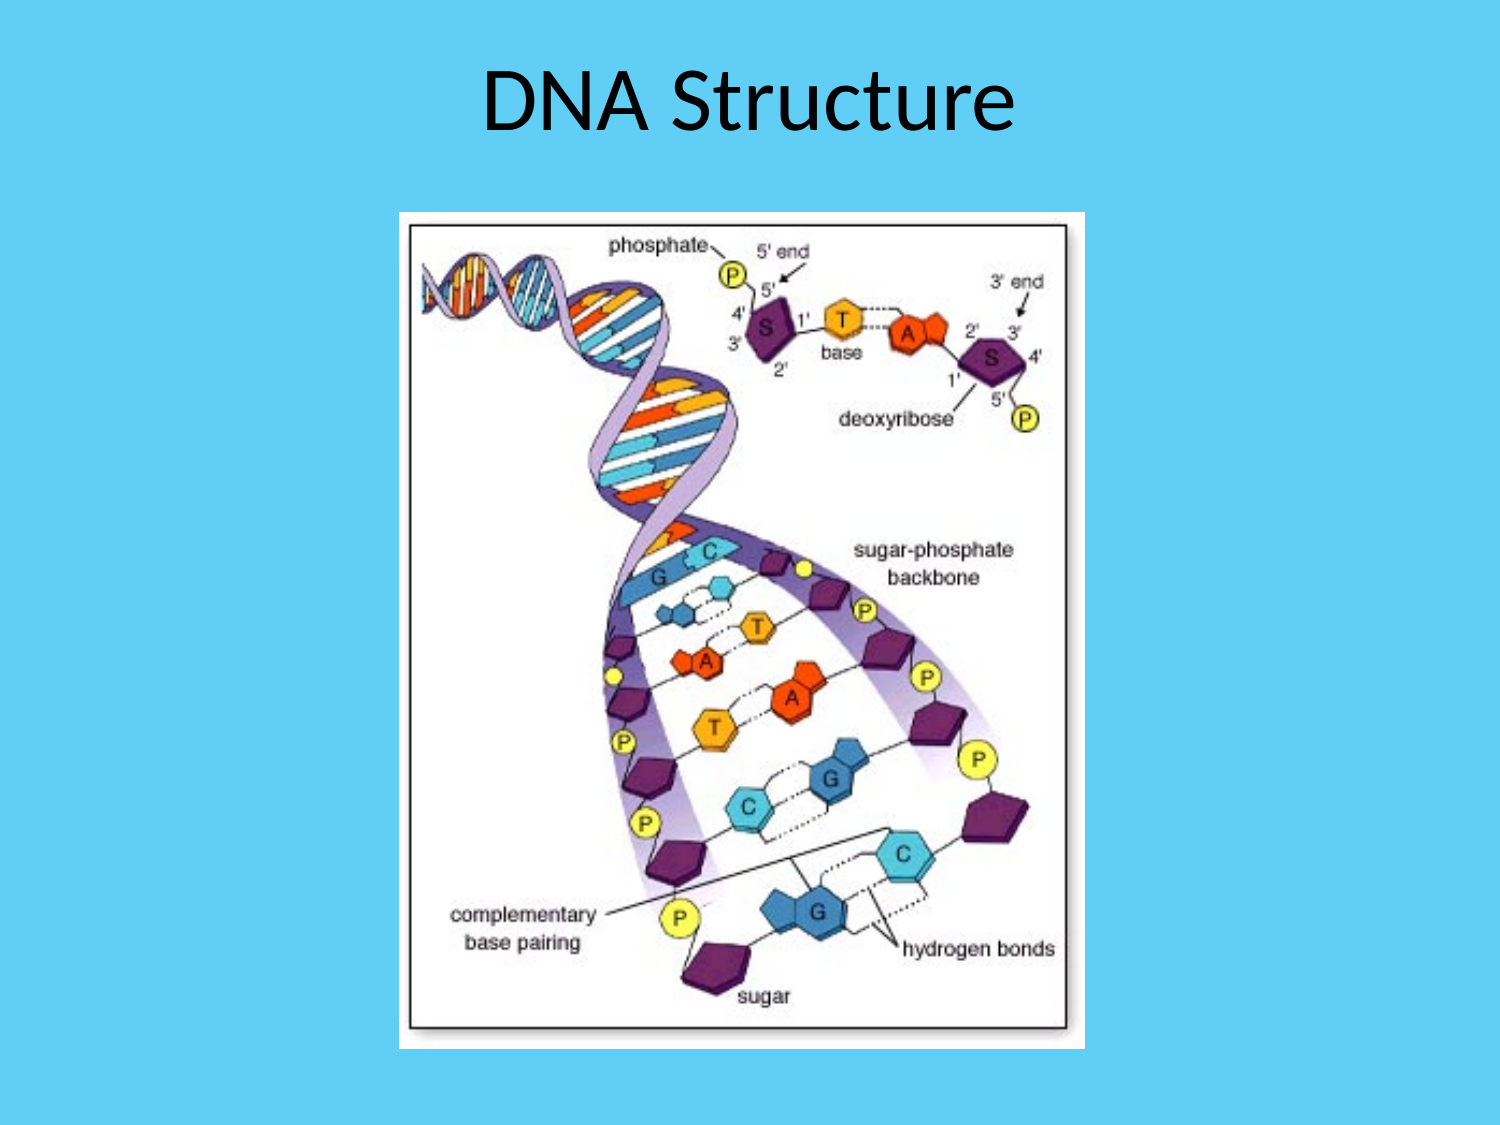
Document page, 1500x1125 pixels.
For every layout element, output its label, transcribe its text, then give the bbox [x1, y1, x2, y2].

picture [399, 212, 1085, 1049]
title DNA Structure [75, 0, 1425, 188]
